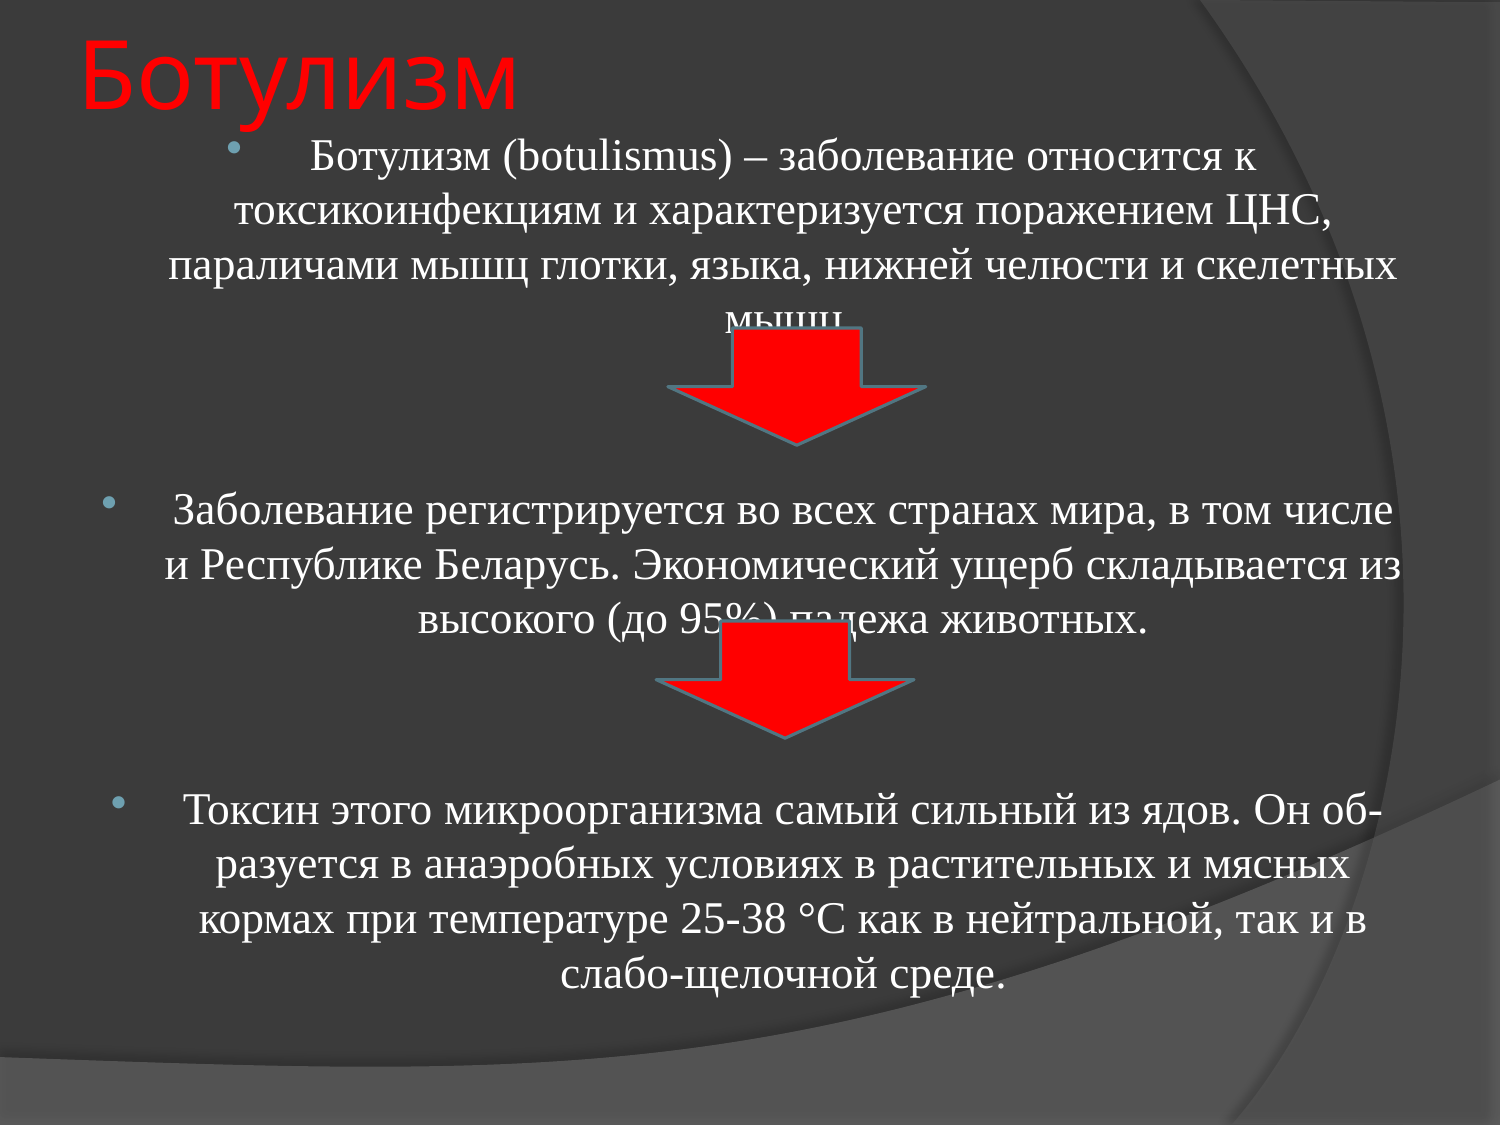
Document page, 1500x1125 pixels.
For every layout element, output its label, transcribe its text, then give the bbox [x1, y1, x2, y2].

list Ботулизм (botulismus) – заболевание относится к токсикоинфекциям и характеризуется поражением ЦНС, параличами мышц глотки, языка, нижней челюсти и скелетных мышц Заболевание регистрируется во всех странах мира, в том числе и Республике Беларусь. Экономический ущерб складывается из высокого (до 95%) падежа животных. Токсин этого микроорганизма самый сильный из ядов. Он об-разуется в анаэробных условиях в растительных и мясных кормах при температуре 25-38 °С как в нейтральной, так и в слабо-щелочной среде. [75, 117, 1425, 1005]
text_box [654, 619, 916, 740]
title Ботулизм [70, 0, 1421, 143]
text_box [666, 326, 928, 447]
